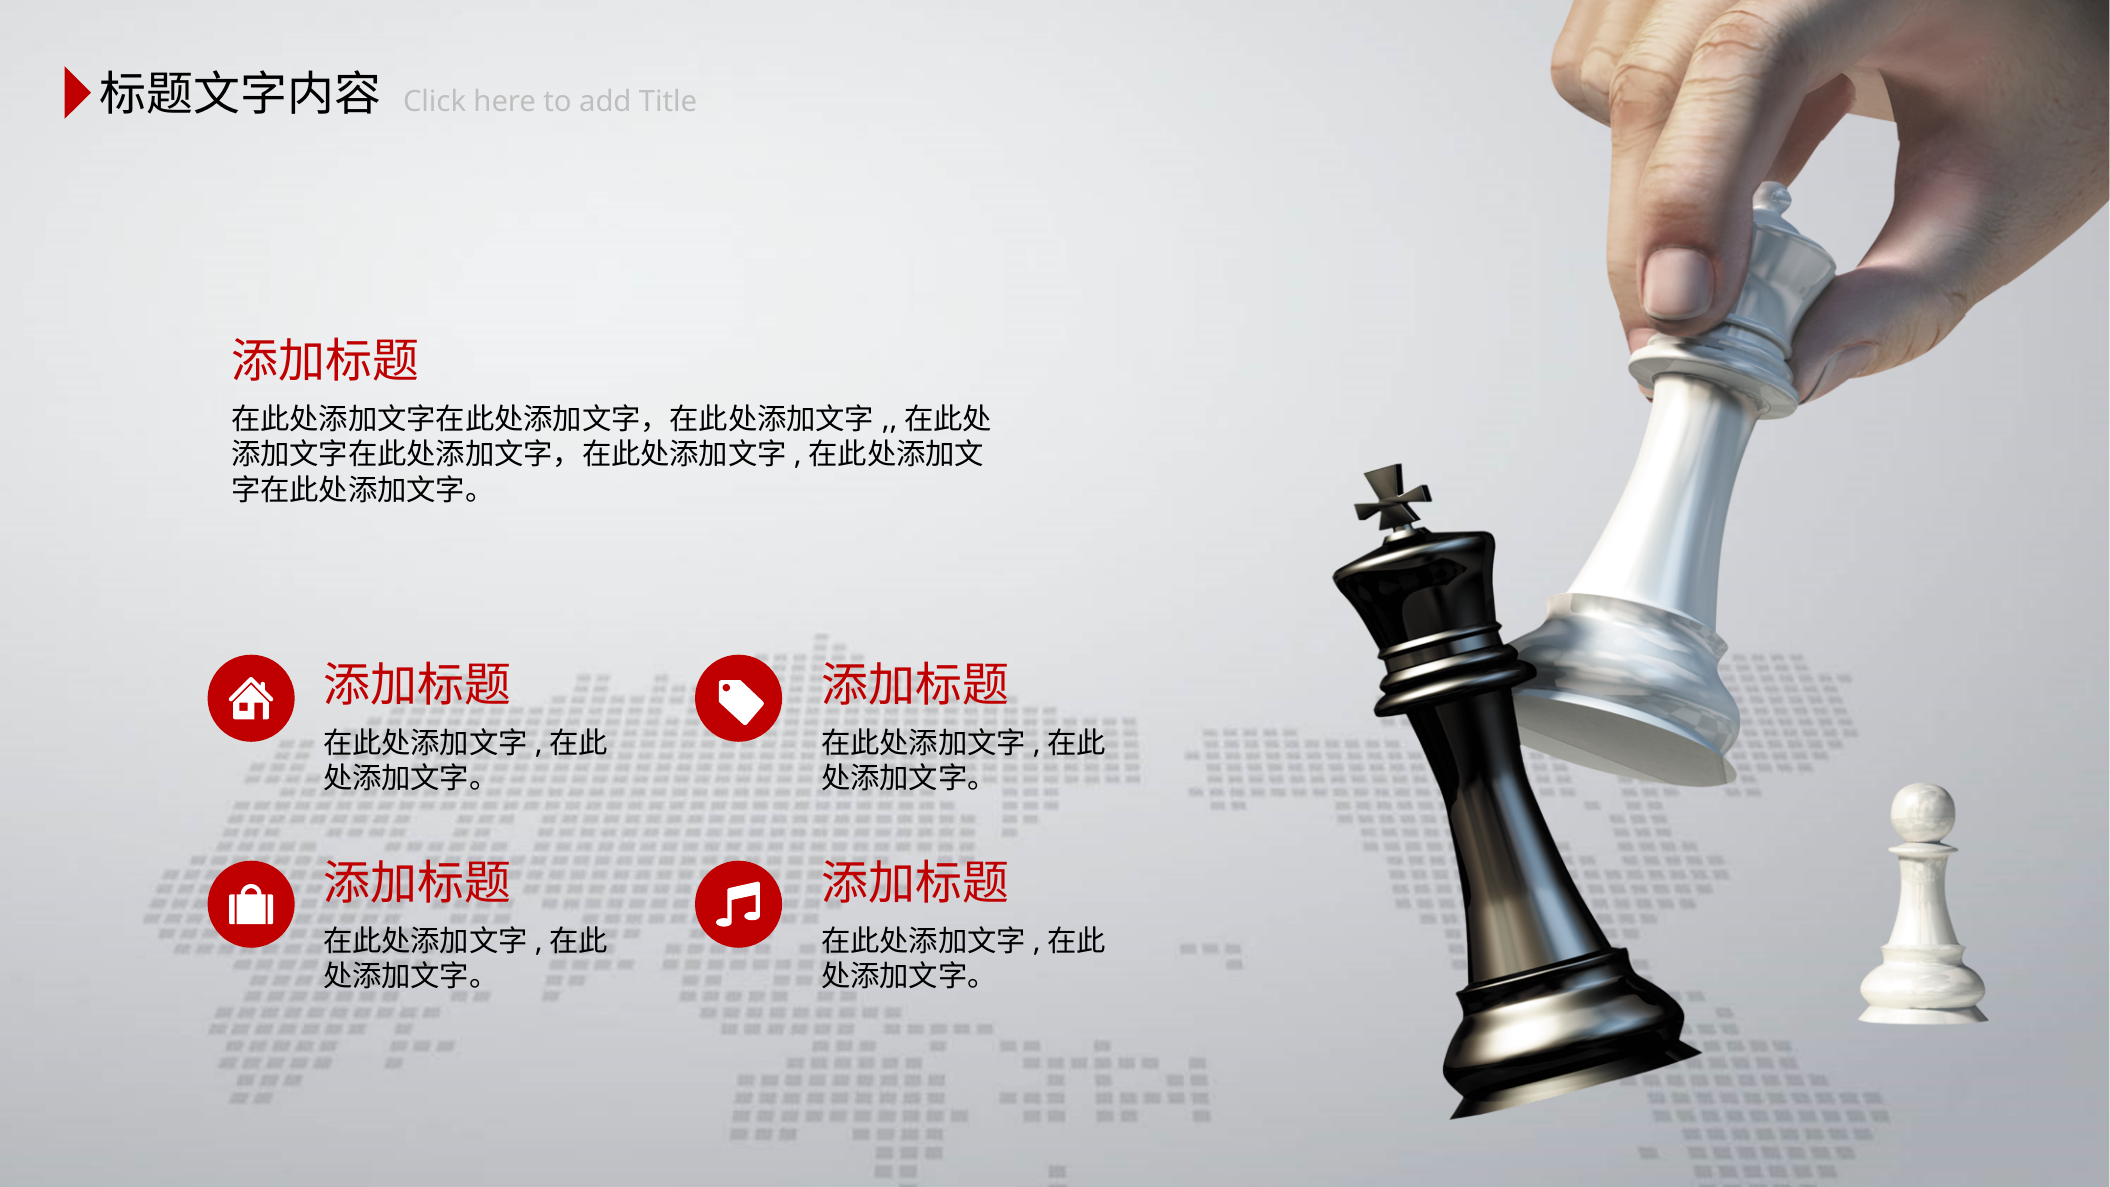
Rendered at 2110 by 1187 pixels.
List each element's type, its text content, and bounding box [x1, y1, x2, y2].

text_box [207, 654, 295, 742]
text_box 添加标题 在此处添加文字,在此处添加文字。 [307, 647, 629, 803]
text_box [694, 654, 783, 742]
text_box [207, 860, 295, 948]
picture [0, 0, 2110, 1187]
text_box 添加标题 在此处添加文字,在此处添加文字。 [307, 845, 629, 1001]
text_box 添加标题 在此处添加文字在此处添加文字，在此处添加文字,,在此处添加文字在此处添加文字，在此处添加文字,在此处添加文字在此处添加文字。 [215, 323, 1022, 514]
text_box 添加标题 在此处添加文字,在此处添加文字。 [805, 647, 1127, 803]
text_box 添加标题 在此处添加文字,在此处添加文字。 [805, 845, 1127, 1001]
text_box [64, 55, 721, 128]
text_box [694, 860, 783, 948]
